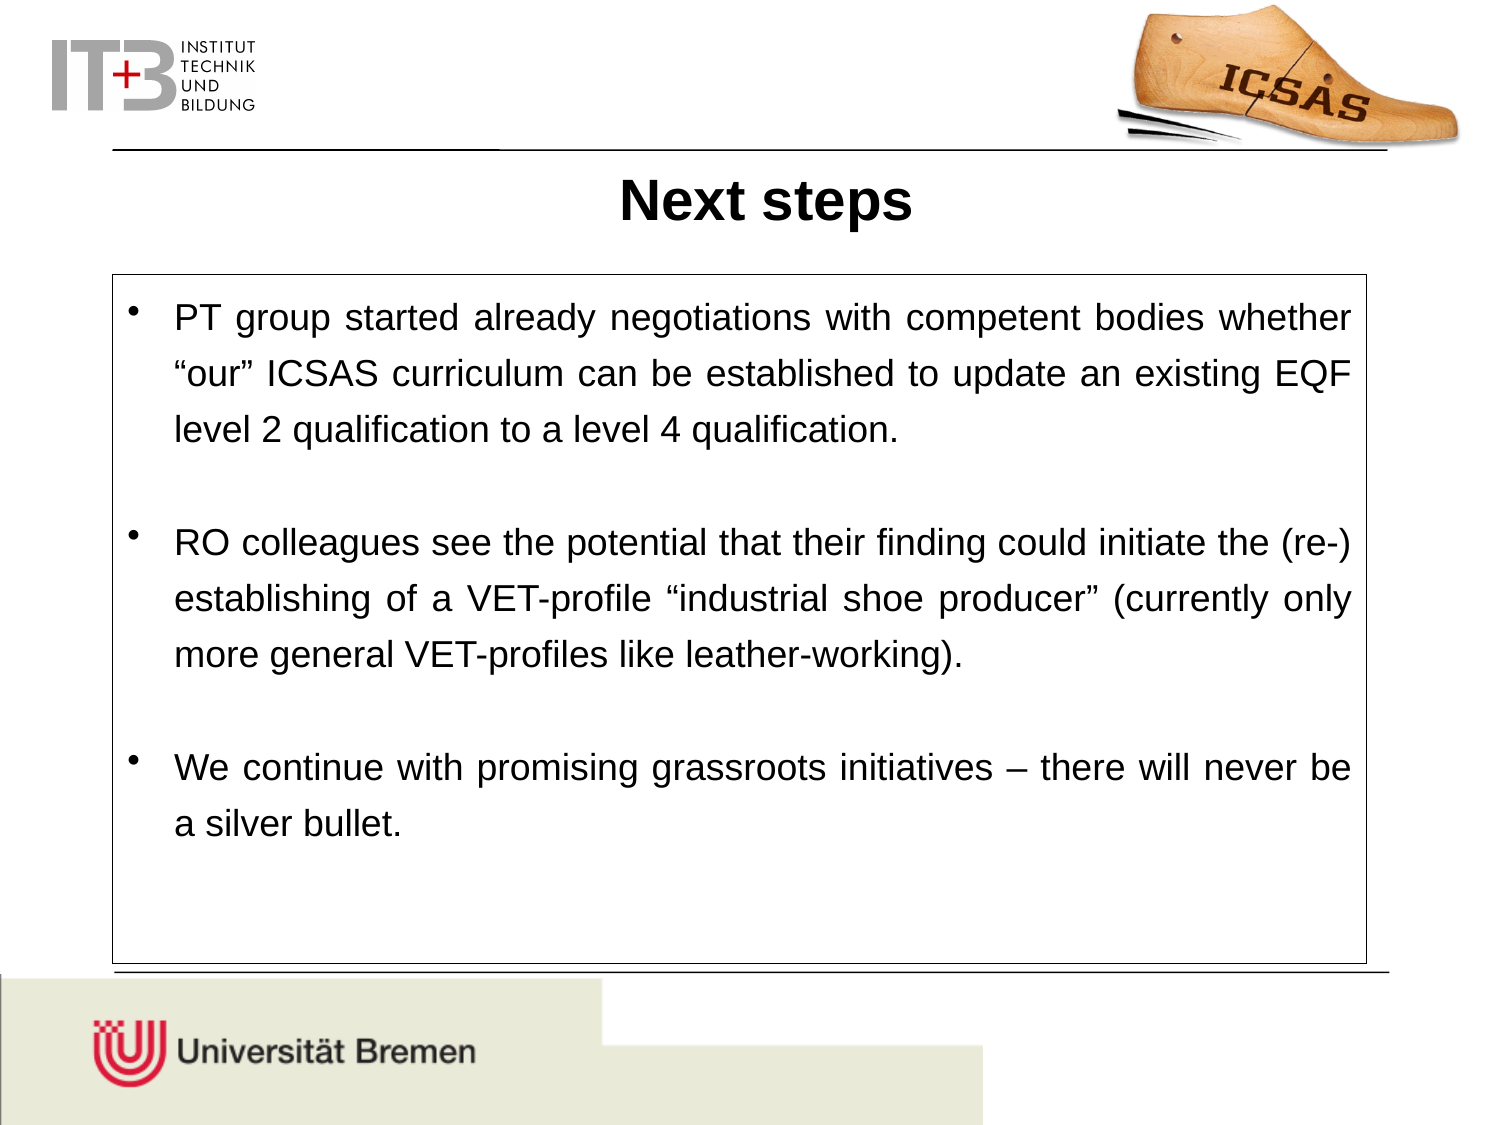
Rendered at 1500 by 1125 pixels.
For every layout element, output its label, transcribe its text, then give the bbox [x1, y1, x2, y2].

picture [52, 40, 255, 111]
picture [0, 974, 983, 1125]
picture [1111, 2, 1464, 153]
text_box PT group started already negotiations with competent bodies whether “our” ICSAS curriculum can be established to update an existing EQF level 2 qualification to a level 4 qualification. RO colleagues see the potential that their finding could initiate the (re-) establishing of a VET-profile “industrial shoe producer” (currently only more general VET-profiles like leather-working). We continue with promising grassroots initiatives – there will never be a silver bullet. [112, 274, 1367, 964]
text_box Next steps [604, 155, 930, 240]
